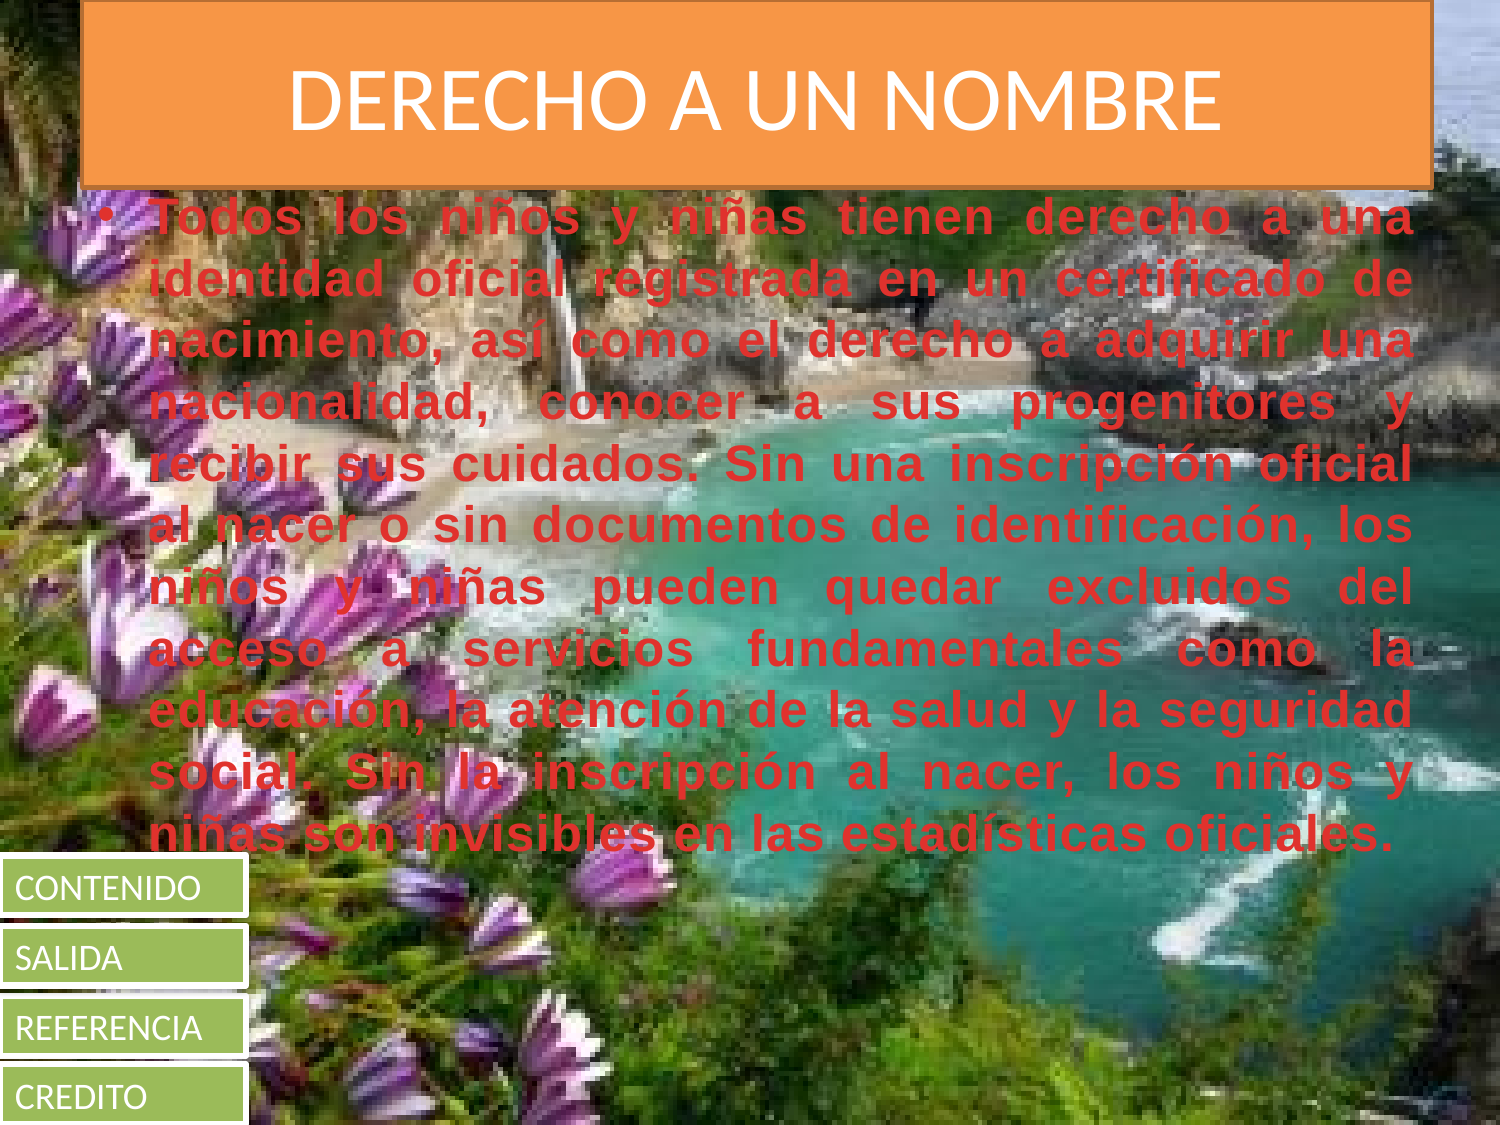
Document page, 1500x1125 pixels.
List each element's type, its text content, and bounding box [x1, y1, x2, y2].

text_box REFERENCIA [0, 994, 249, 1059]
text_box CONTENIDO [0, 852, 249, 918]
text_box SALIDA [0, 923, 249, 989]
picture [0, 0, 1500, 1125]
text_box CREDITO [0, 1061, 249, 1125]
picture [0, 0, 82, 852]
list Todos los niños y niñas tienen derecho a una identidad oficial registrada en un certificado de nacimiento, así como el derecho a adquirir una nacionalidad, conocer a sus progenitores y recibir sus cuidados. Sin una inscripción oficial al nacer o sin documentos de identificación, los niños y niñas pueden quedar excluidos del acceso a servicios fundamentales como la educación, la atención de la salud y la seguridad social. Sin la inscripción al nacer, los niños y niñas son invisibles en las estadísticas oficiales. [82, 175, 1432, 919]
title DERECHO A UN NOMBRE [80, 0, 1434, 190]
